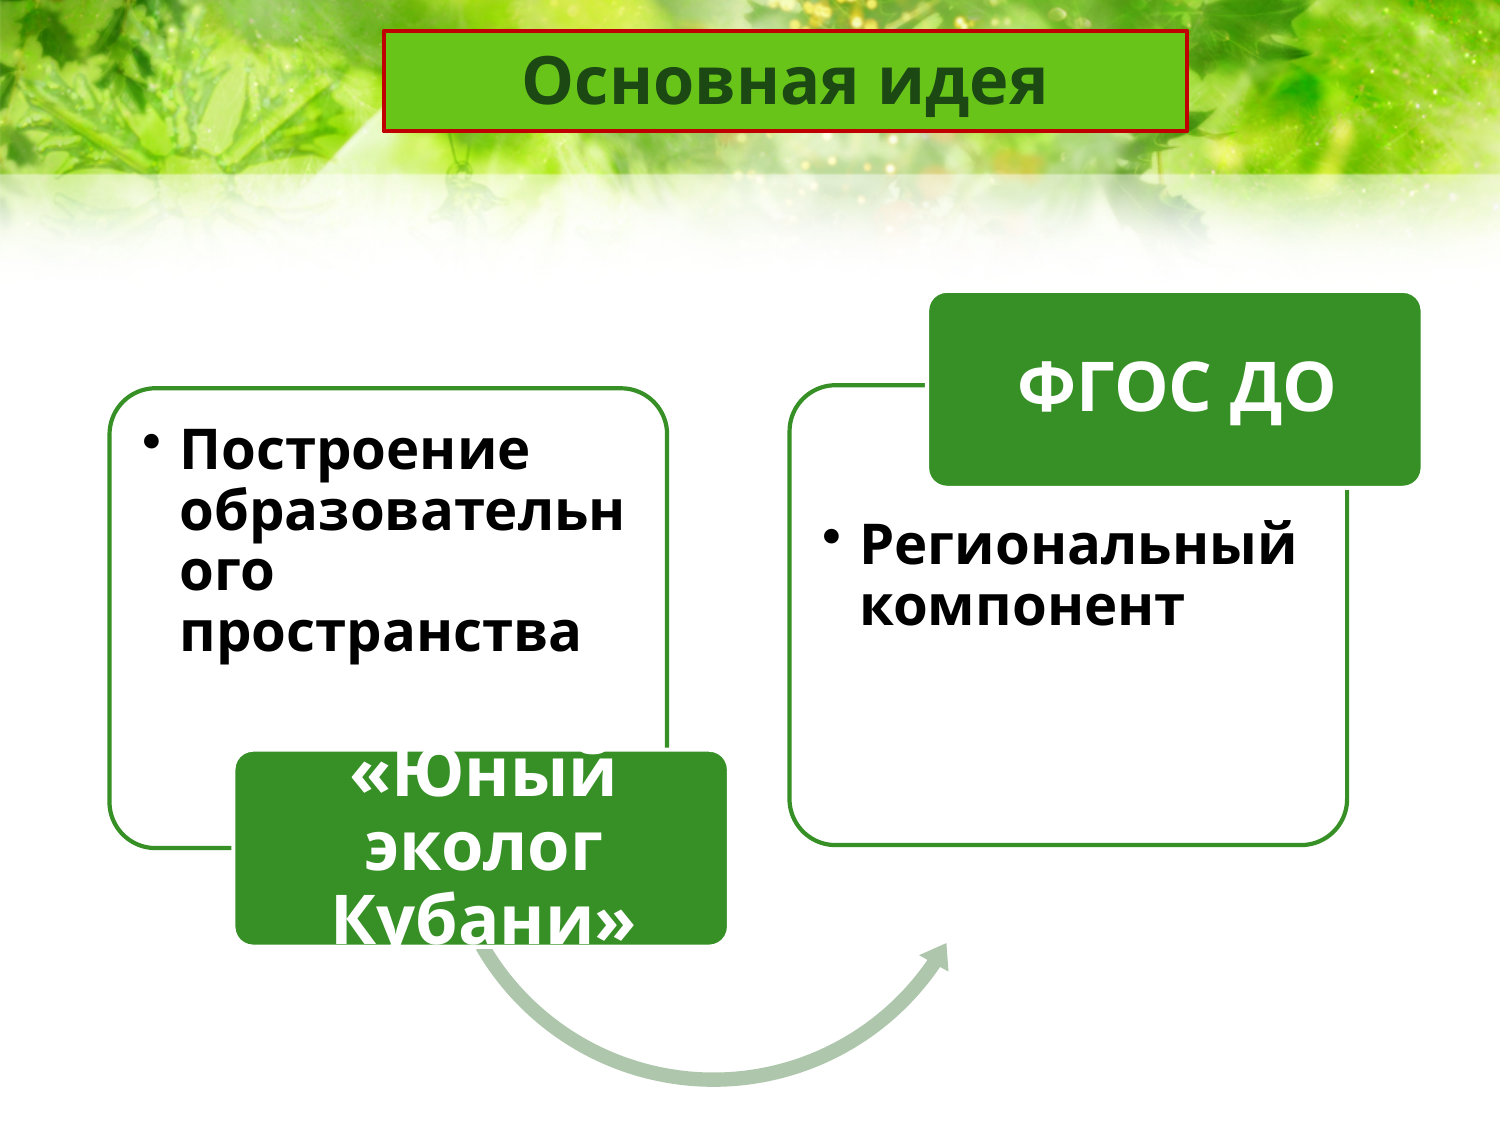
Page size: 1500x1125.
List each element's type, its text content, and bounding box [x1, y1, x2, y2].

text_box Основная идея [382, 29, 1189, 133]
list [76, 148, 1451, 1088]
picture [0, 0, 1500, 1125]
